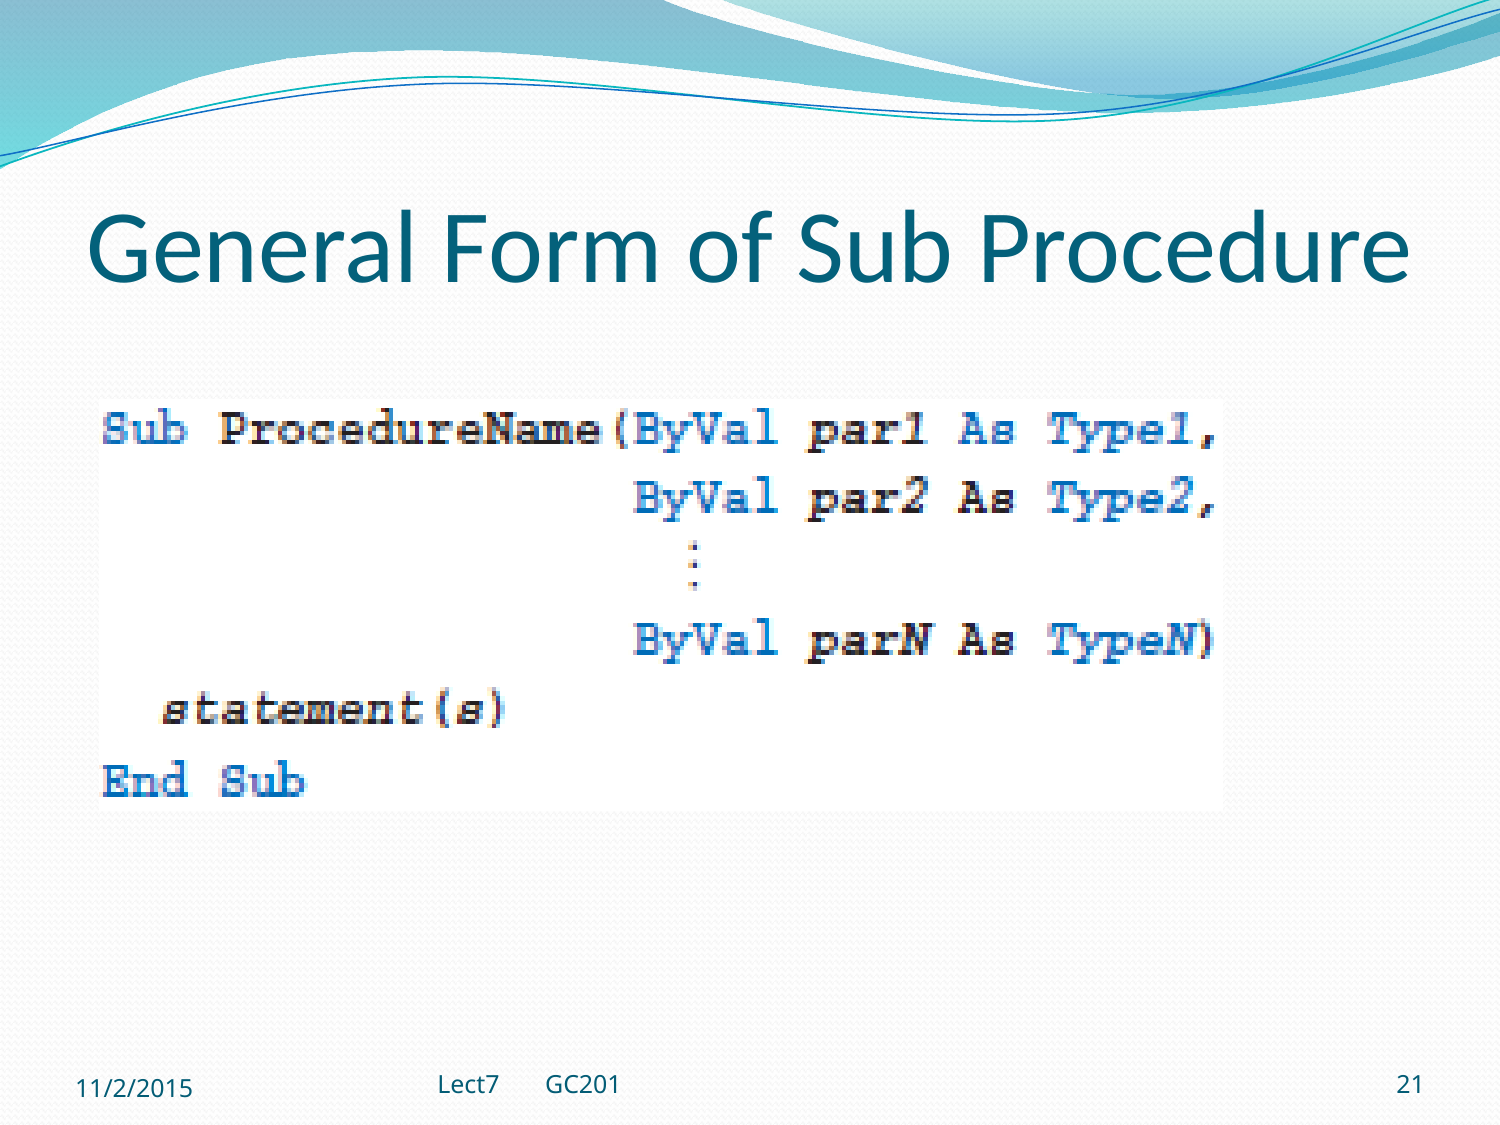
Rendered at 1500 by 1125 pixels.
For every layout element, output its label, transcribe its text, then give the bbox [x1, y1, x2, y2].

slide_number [75, 1042, 425, 1103]
picture [99, 399, 1223, 811]
footer Lect7 GC201 [437, 1042, 988, 1103]
slide_number 21 [1299, 1042, 1425, 1103]
title General Form of Sub Procedure [75, 115, 1425, 303]
